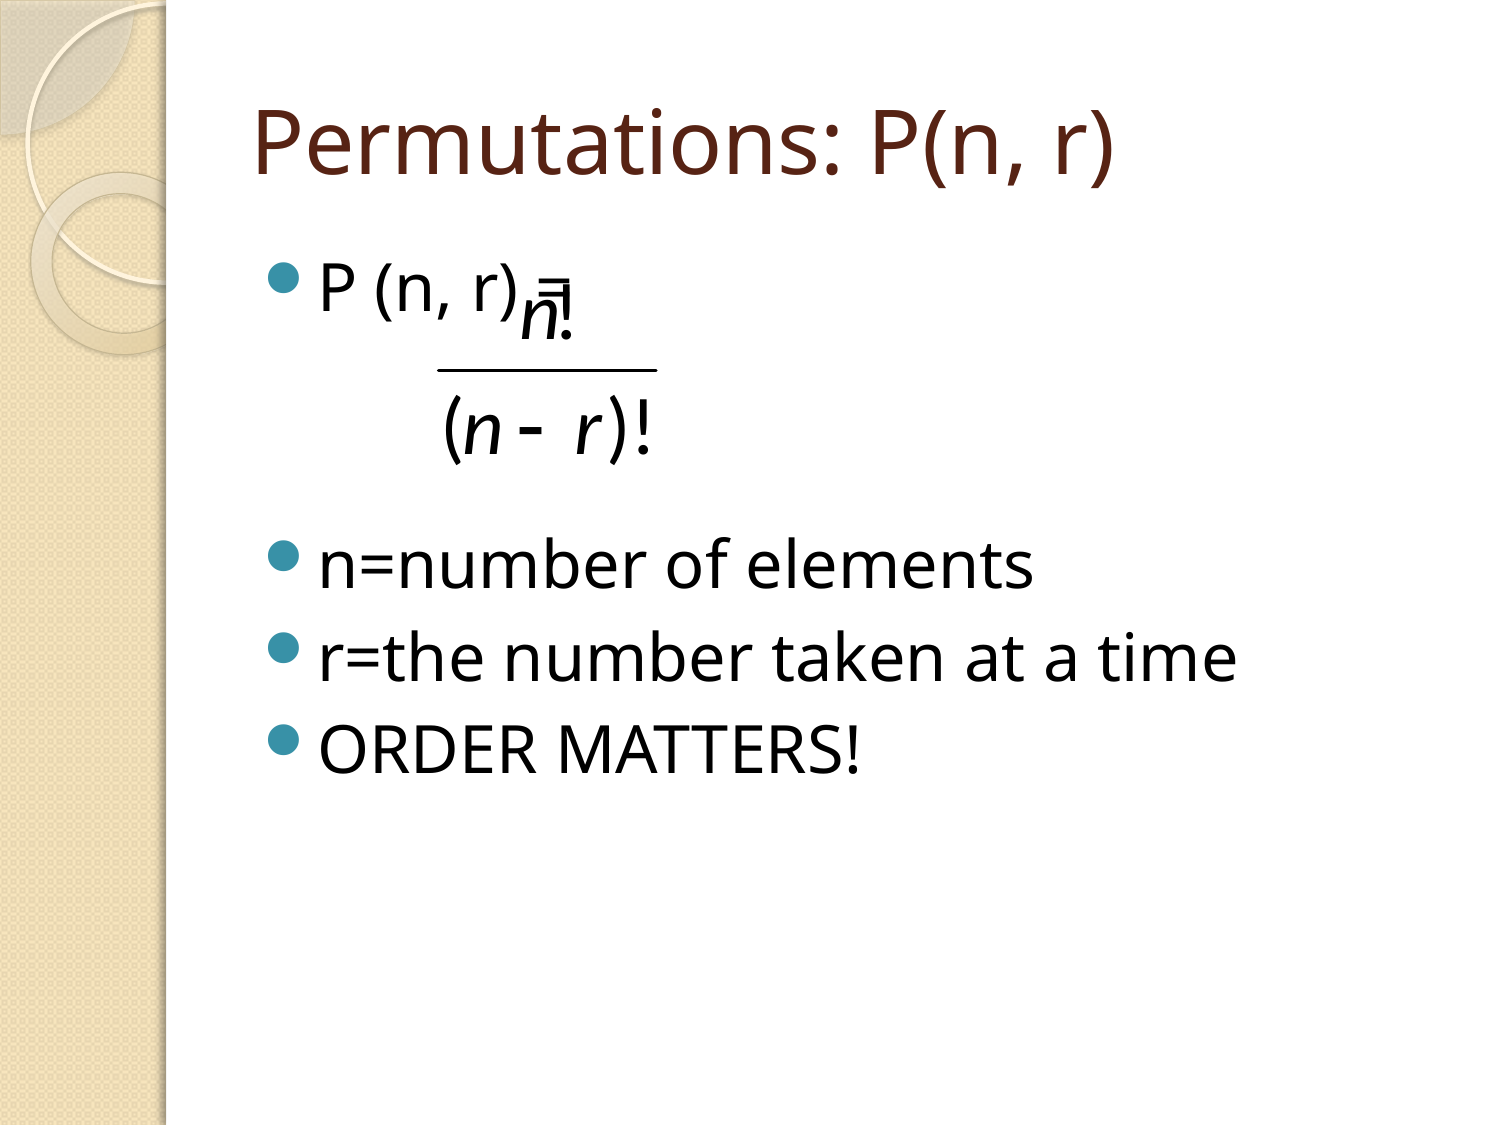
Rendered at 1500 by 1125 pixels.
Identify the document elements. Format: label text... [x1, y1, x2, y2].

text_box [424, 262, 676, 486]
title Permutations: P(n, r) [235, 45, 1466, 233]
list P (n, r) = n=number of elements r=the number taken at a time ORDER MATTERS! [235, 237, 1466, 1025]
